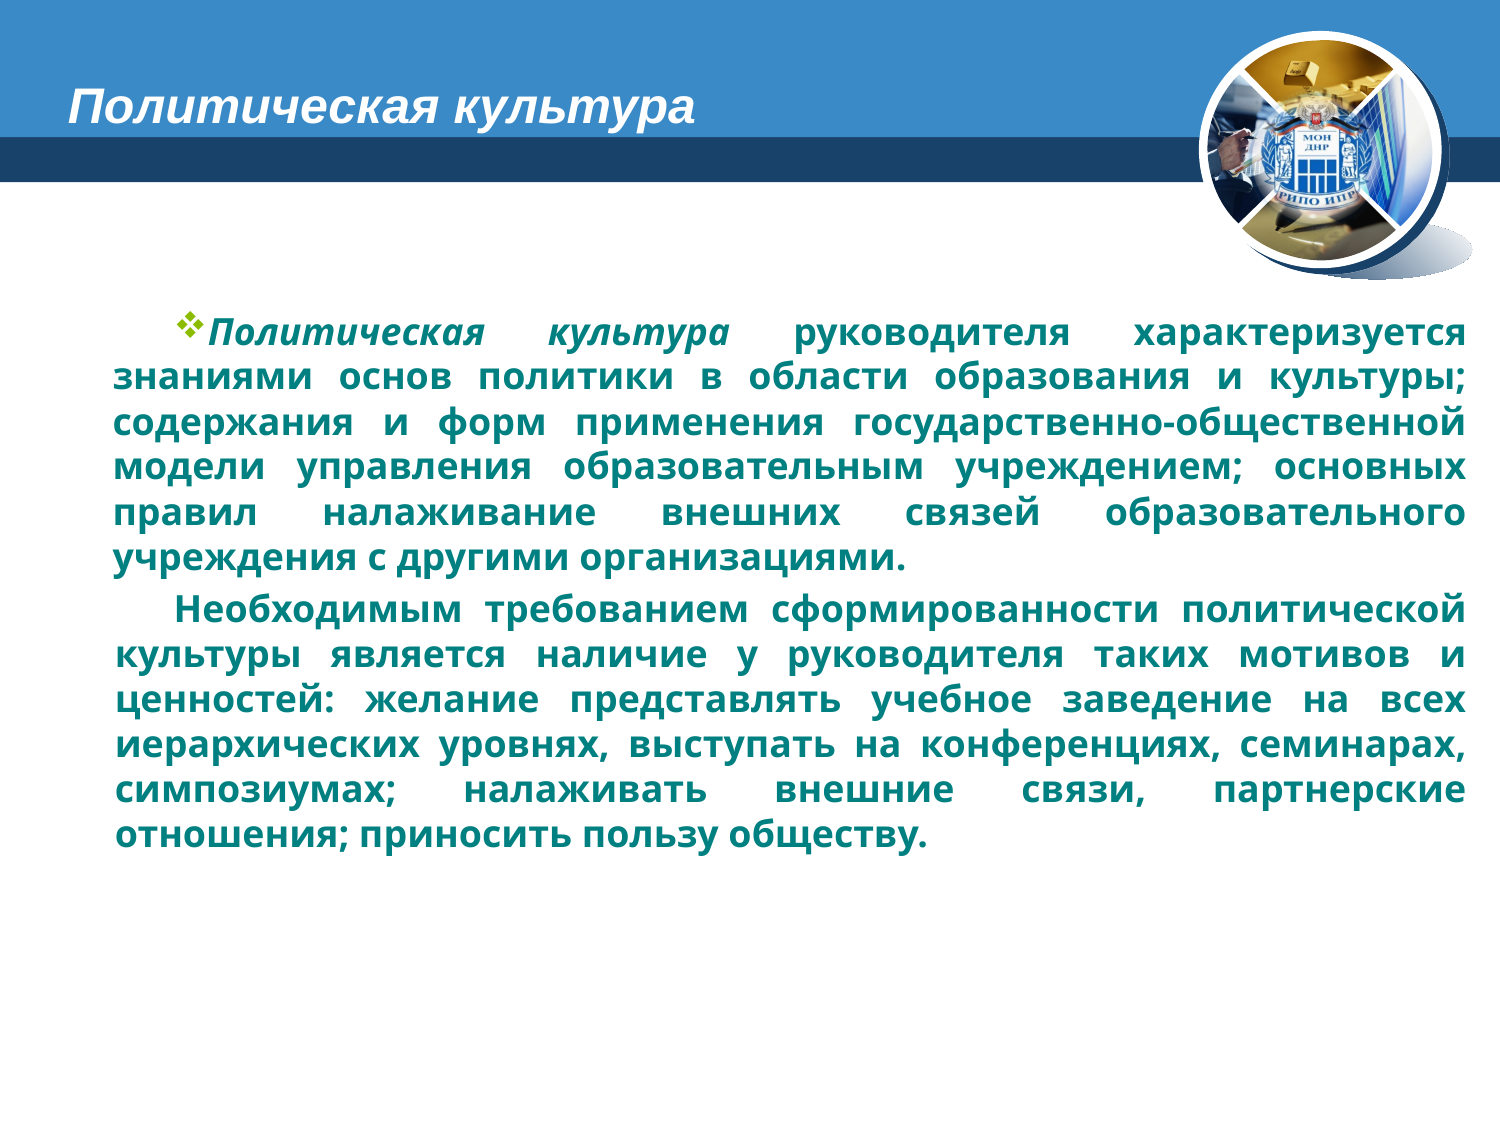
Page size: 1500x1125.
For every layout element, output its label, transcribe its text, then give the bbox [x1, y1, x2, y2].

text_box Политическая культура [53, 66, 739, 202]
picture [1207, 40, 1433, 261]
list Политическая культура руководителя характеризуется знаниями основ политики в области образования и культуры; содержания и форм применения государственно-общественной модели управления образовательным учреждением; основных правил налаживание внешних связей образовательного учреждения с другими организациями. Необходимым требованием сформированности политической культуры является наличие у руководителя таких мотивов и ценностей: желание представлять учебное заведение на всех иерархических уровнях, выступать на конференциях, семинарах, симпозиумах; налаживать внешние связи, партнерские отношения; приносить пользу обществу. [41, 299, 1483, 1064]
